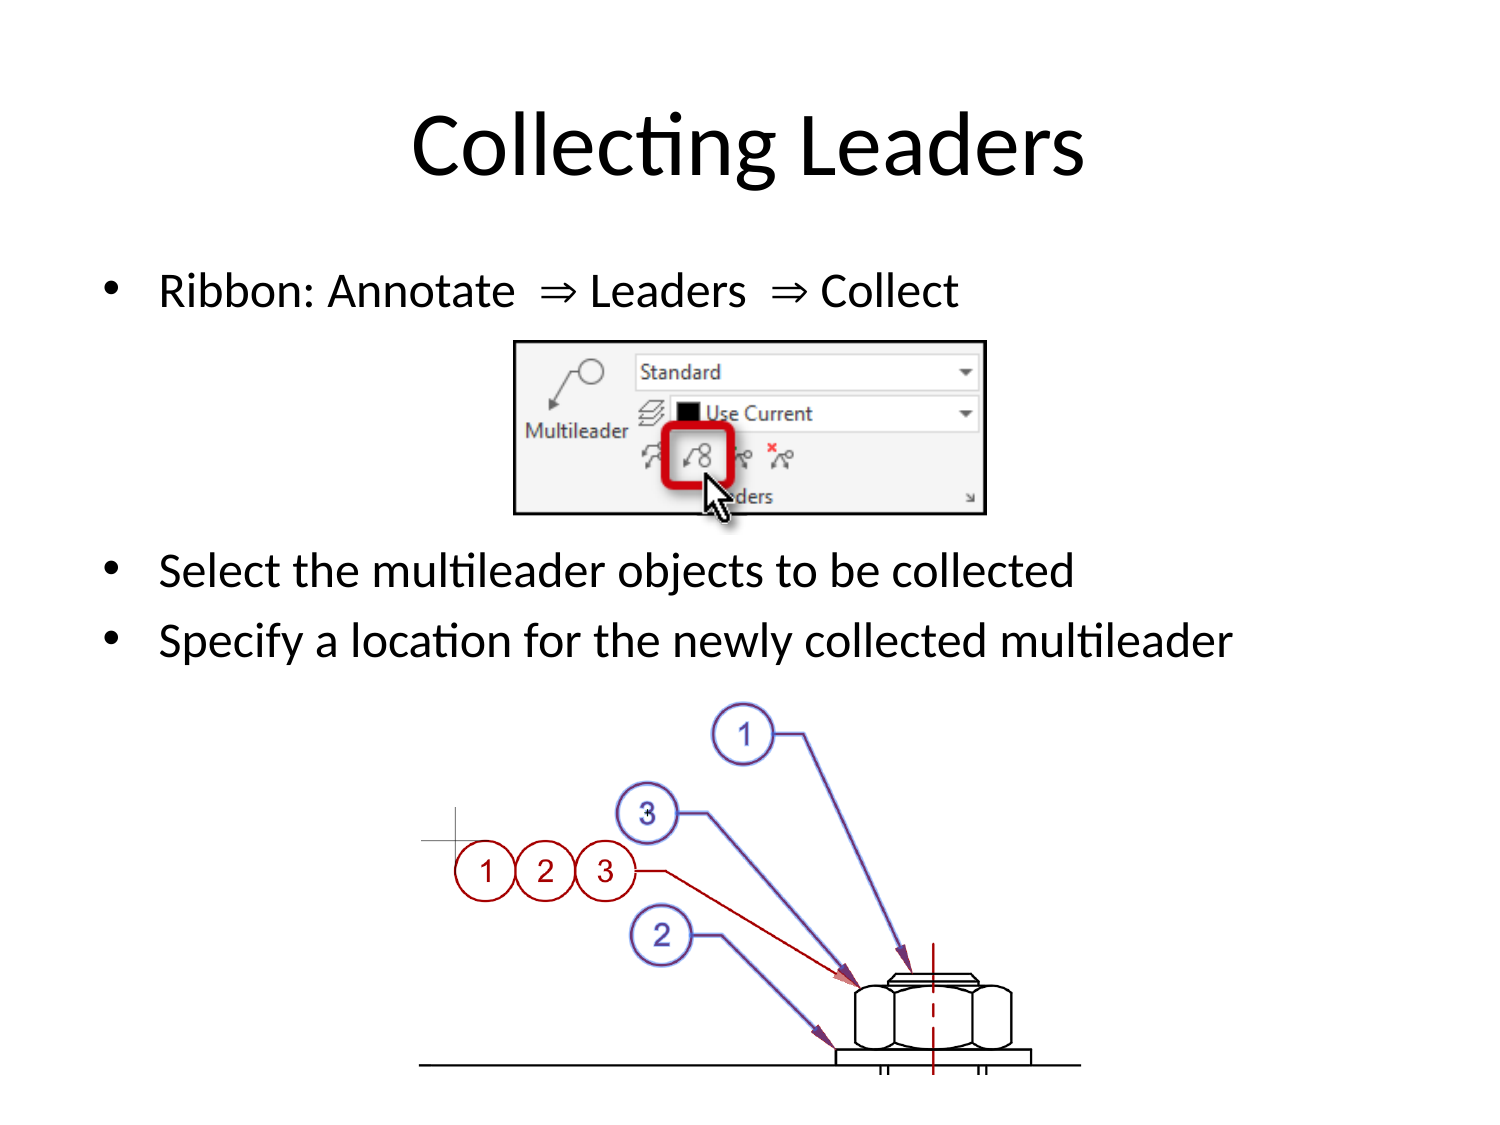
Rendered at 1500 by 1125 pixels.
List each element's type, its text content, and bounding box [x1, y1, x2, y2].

picture [513, 340, 987, 535]
title Collecting Leaders [75, 45, 1425, 233]
list Ribbon: Annotate  Leaders  Collect Select the multileader objects to be collected Specify a location for the newly collected multileader [87, 249, 1313, 1075]
picture [418, 699, 1082, 1076]
